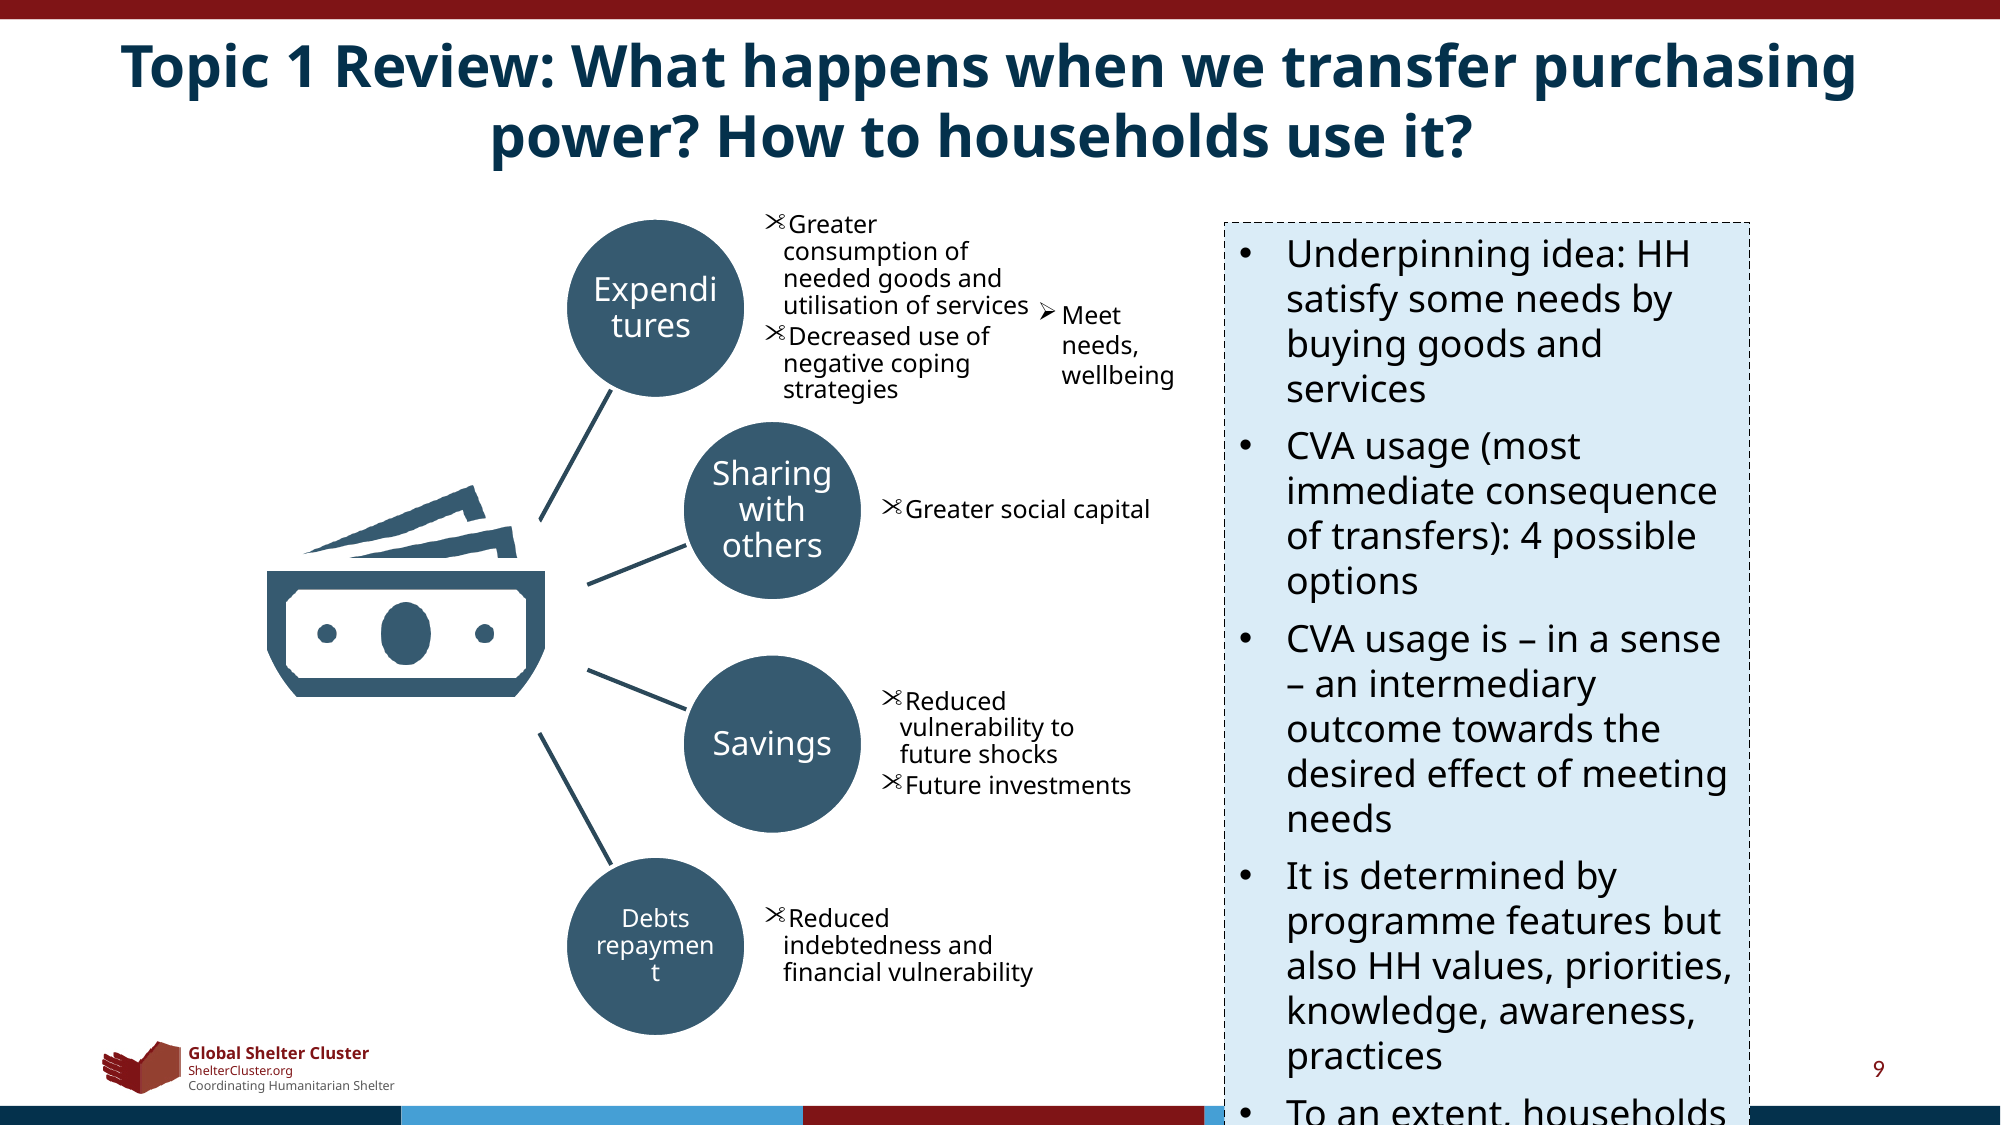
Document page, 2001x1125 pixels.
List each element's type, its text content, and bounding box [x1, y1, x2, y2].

picture [102, 1041, 181, 1094]
title Topic 1 Review: What happens when we transfer purchasing power? How to households use it? [0, 5, 1979, 193]
slide_number 9 [1750, 1037, 1900, 1098]
text_box Underpinning idea: HH satisfy some needs by buying goods and services CVA usage (most immediate consequence of transfers): 4 possible options CVA usage is – in a sense – an intermediary outcome towards the desired effect of meeting needs It is determined by programme features but also HH values, priorities, knowledge, awareness, practices To an extent, households would have similar options when given vouchers [1224, 222, 1750, 1125]
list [66, 216, 1417, 1038]
